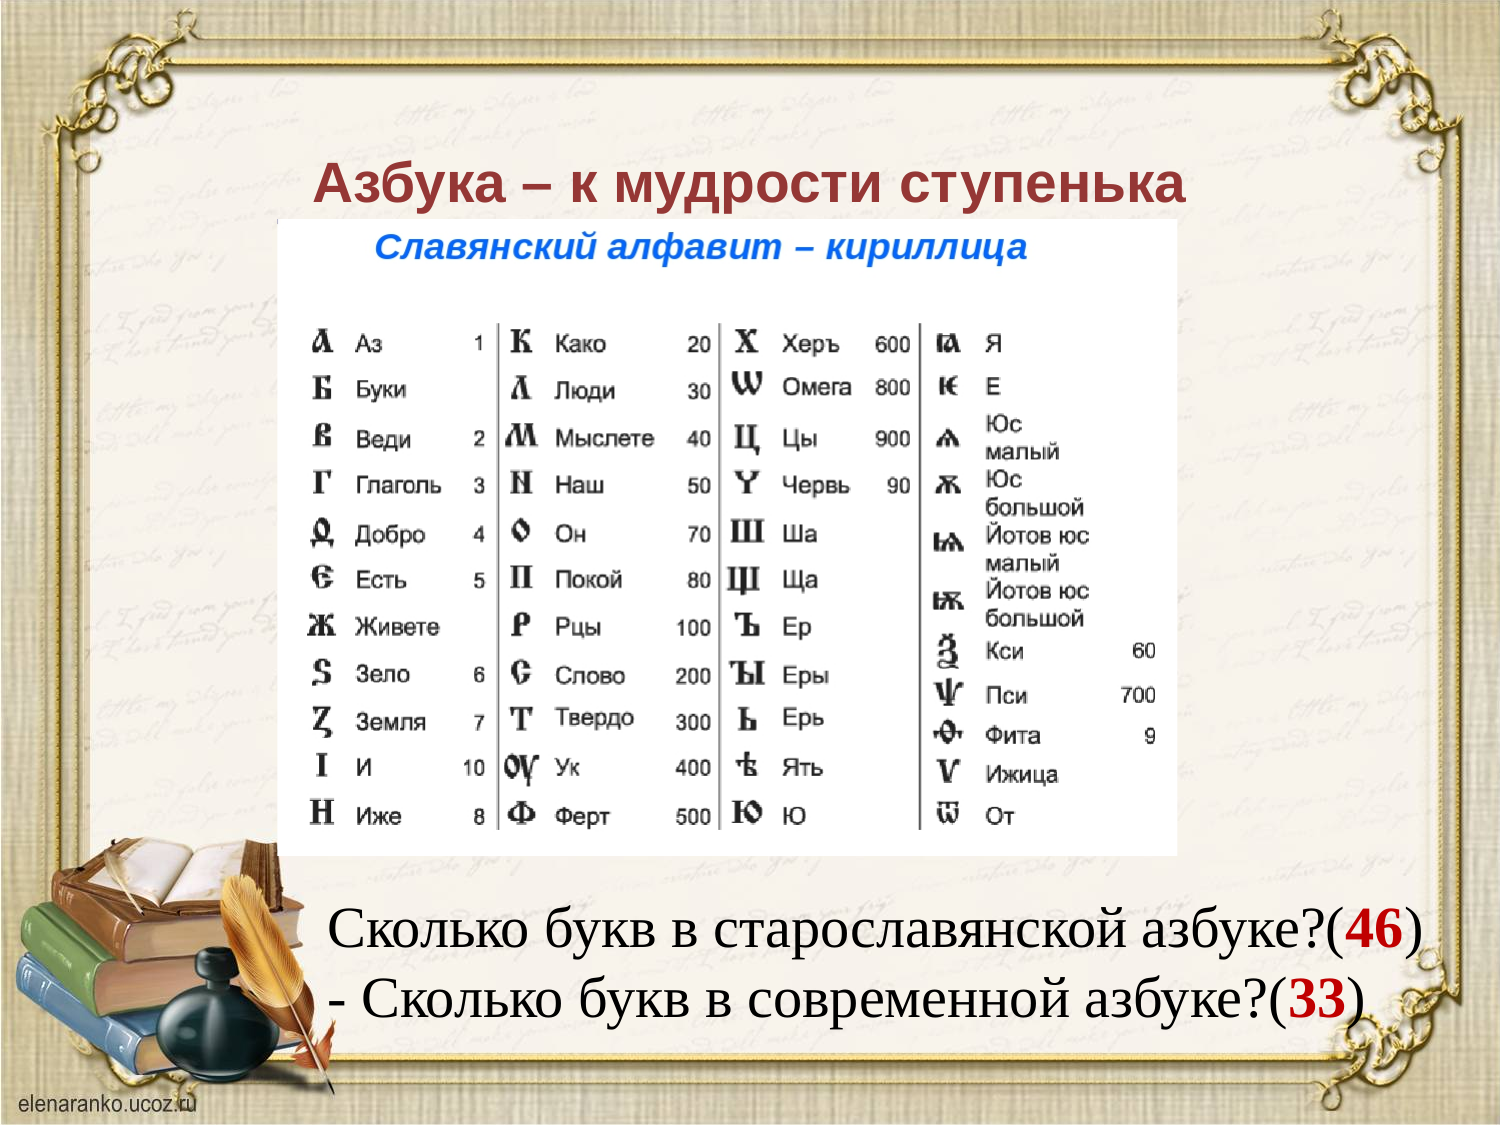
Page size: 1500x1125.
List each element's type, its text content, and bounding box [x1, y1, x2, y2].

picture [0, 0, 1500, 1125]
text_box Сколько букв в старославянской азбуке?(46) - Сколько букв в современной азбуке?(33) [312, 881, 1459, 1037]
title Азбука – к мудрости ступенька [75, 137, 1425, 291]
